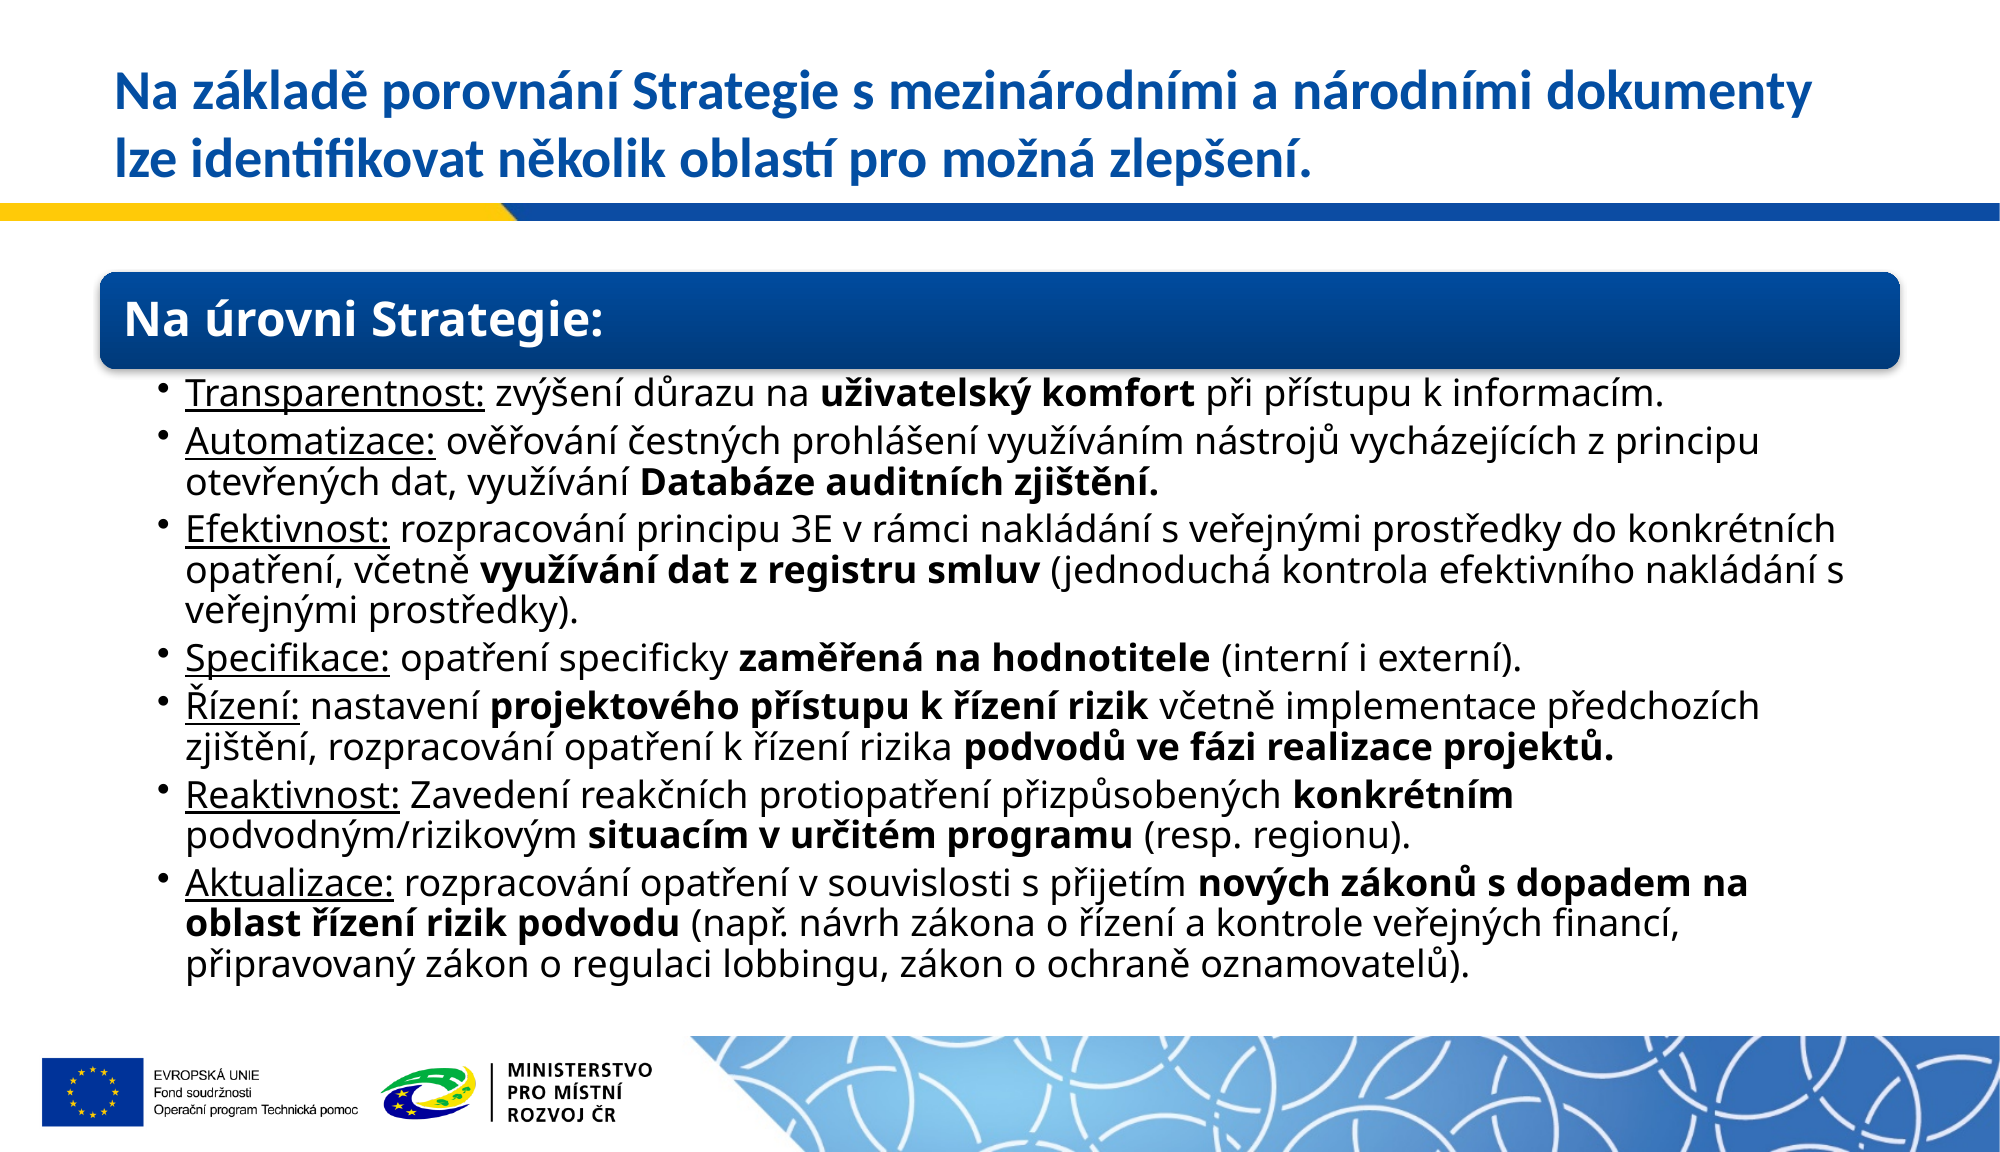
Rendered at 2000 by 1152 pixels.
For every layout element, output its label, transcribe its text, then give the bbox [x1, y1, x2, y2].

title Na základě porovnání Strategie s mezinárodními a národními dokumenty lze identifikovat několik oblastí pro možná zlepšení. [99, 46, 1900, 198]
picture [0, 203, 2000, 221]
picture [19, 1035, 674, 1149]
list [99, 268, 1900, 1030]
picture [680, 1036, 2000, 1152]
